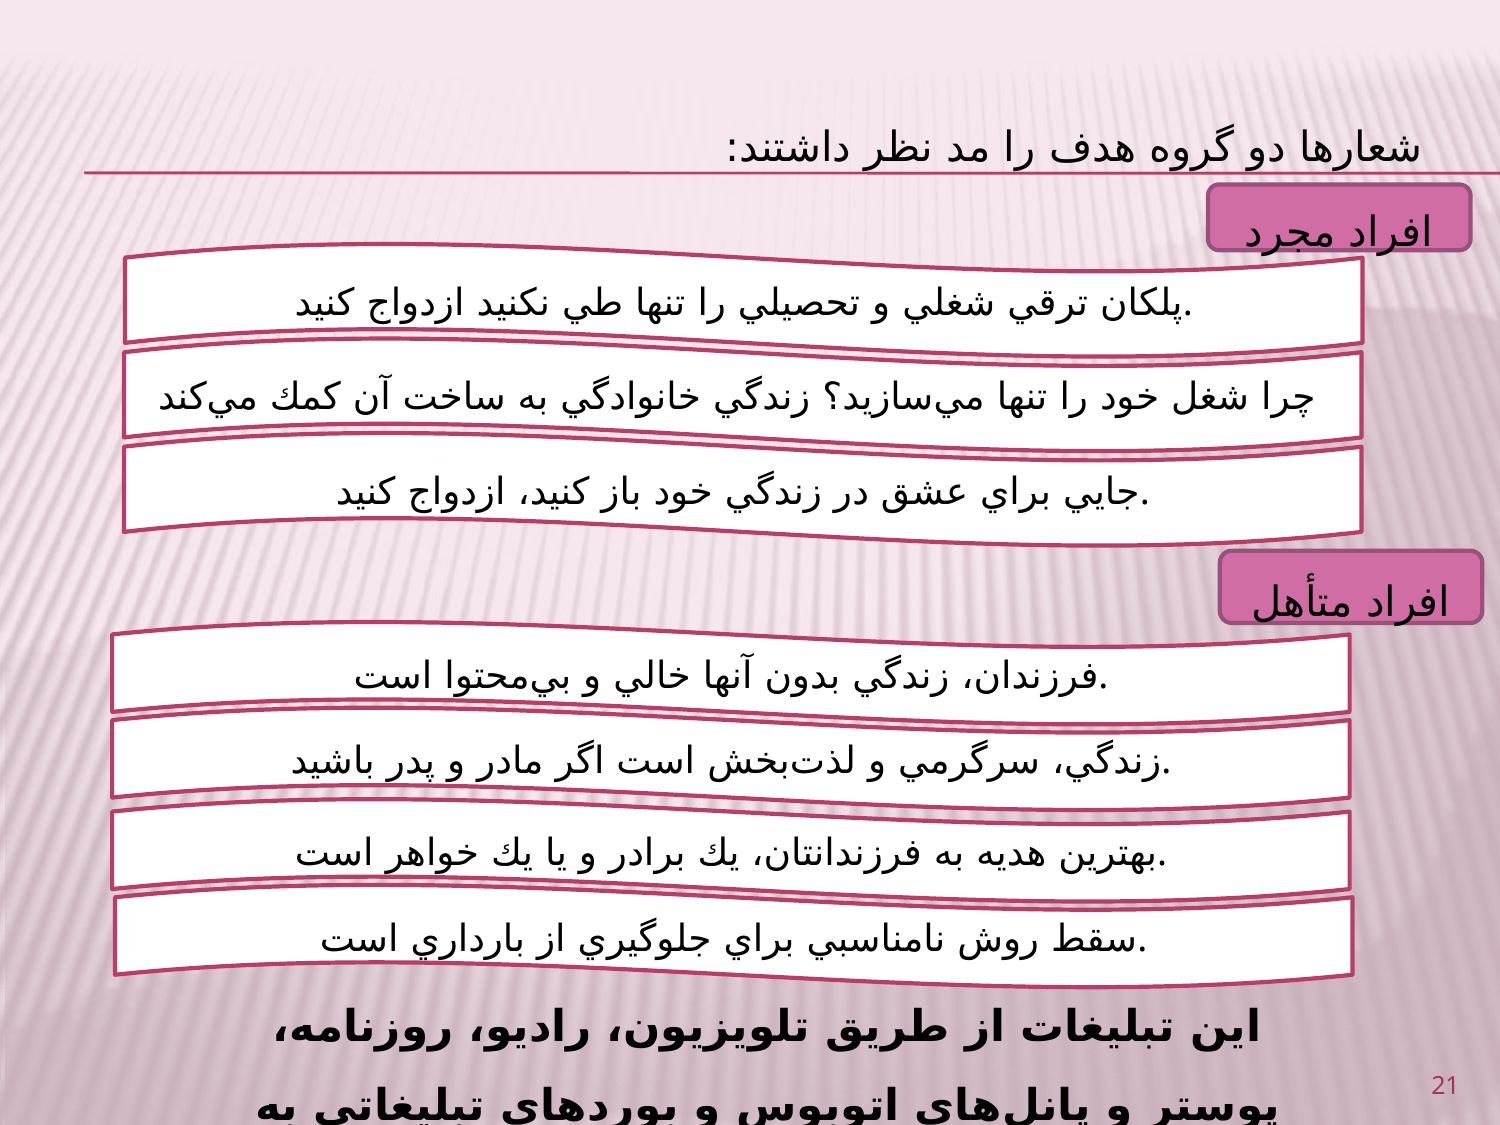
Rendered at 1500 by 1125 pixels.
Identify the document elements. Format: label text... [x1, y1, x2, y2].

text_box بهترين هديه به فرزندانتان، يك برادر و يا يك خواهر است. [110, 797, 1352, 904]
text_box فرزندان، زندگي بدون آنها خالي و بي‌محتوا است. [110, 619, 1352, 727]
text_box چرا شغل خود را تنها مي‌سازيد؟ زندگي خانوادگي به ساخت آن كمك مي‌كند [121, 336, 1364, 454]
text_box پلكان ترقي شغلي و تحصيلي را تنها طي نكنيد ازدواج كنيد. [122, 241, 1365, 359]
text_box سقط روش نامناسبي براي جلوگيري از بارداري است. [112, 882, 1355, 982]
text_box زندگي، سرگرمي و لذت‌بخش است اگر مادر و پدر باشيد. [110, 705, 1352, 813]
text_box جايي براي عشق در زندگي خود باز كنيد، ازدواج كنيد. [121, 430, 1364, 548]
text_box افراد مجرد [1205, 182, 1473, 253]
title شعارها دو گروه هدف را مد نظر داشتند: [87, 112, 1438, 178]
text_box افراد متأهل [1217, 548, 1485, 626]
text_box اين تبليغات از طريق تلويزيون، راديو، روزنامه، پوستر و پانل‌هاي اتوبوس و بوردهاي تبليغاتي به مخاطبين مي‌رسيد. [230, 964, 1306, 1125]
slide_number 21 [1350, 1061, 1475, 1103]
